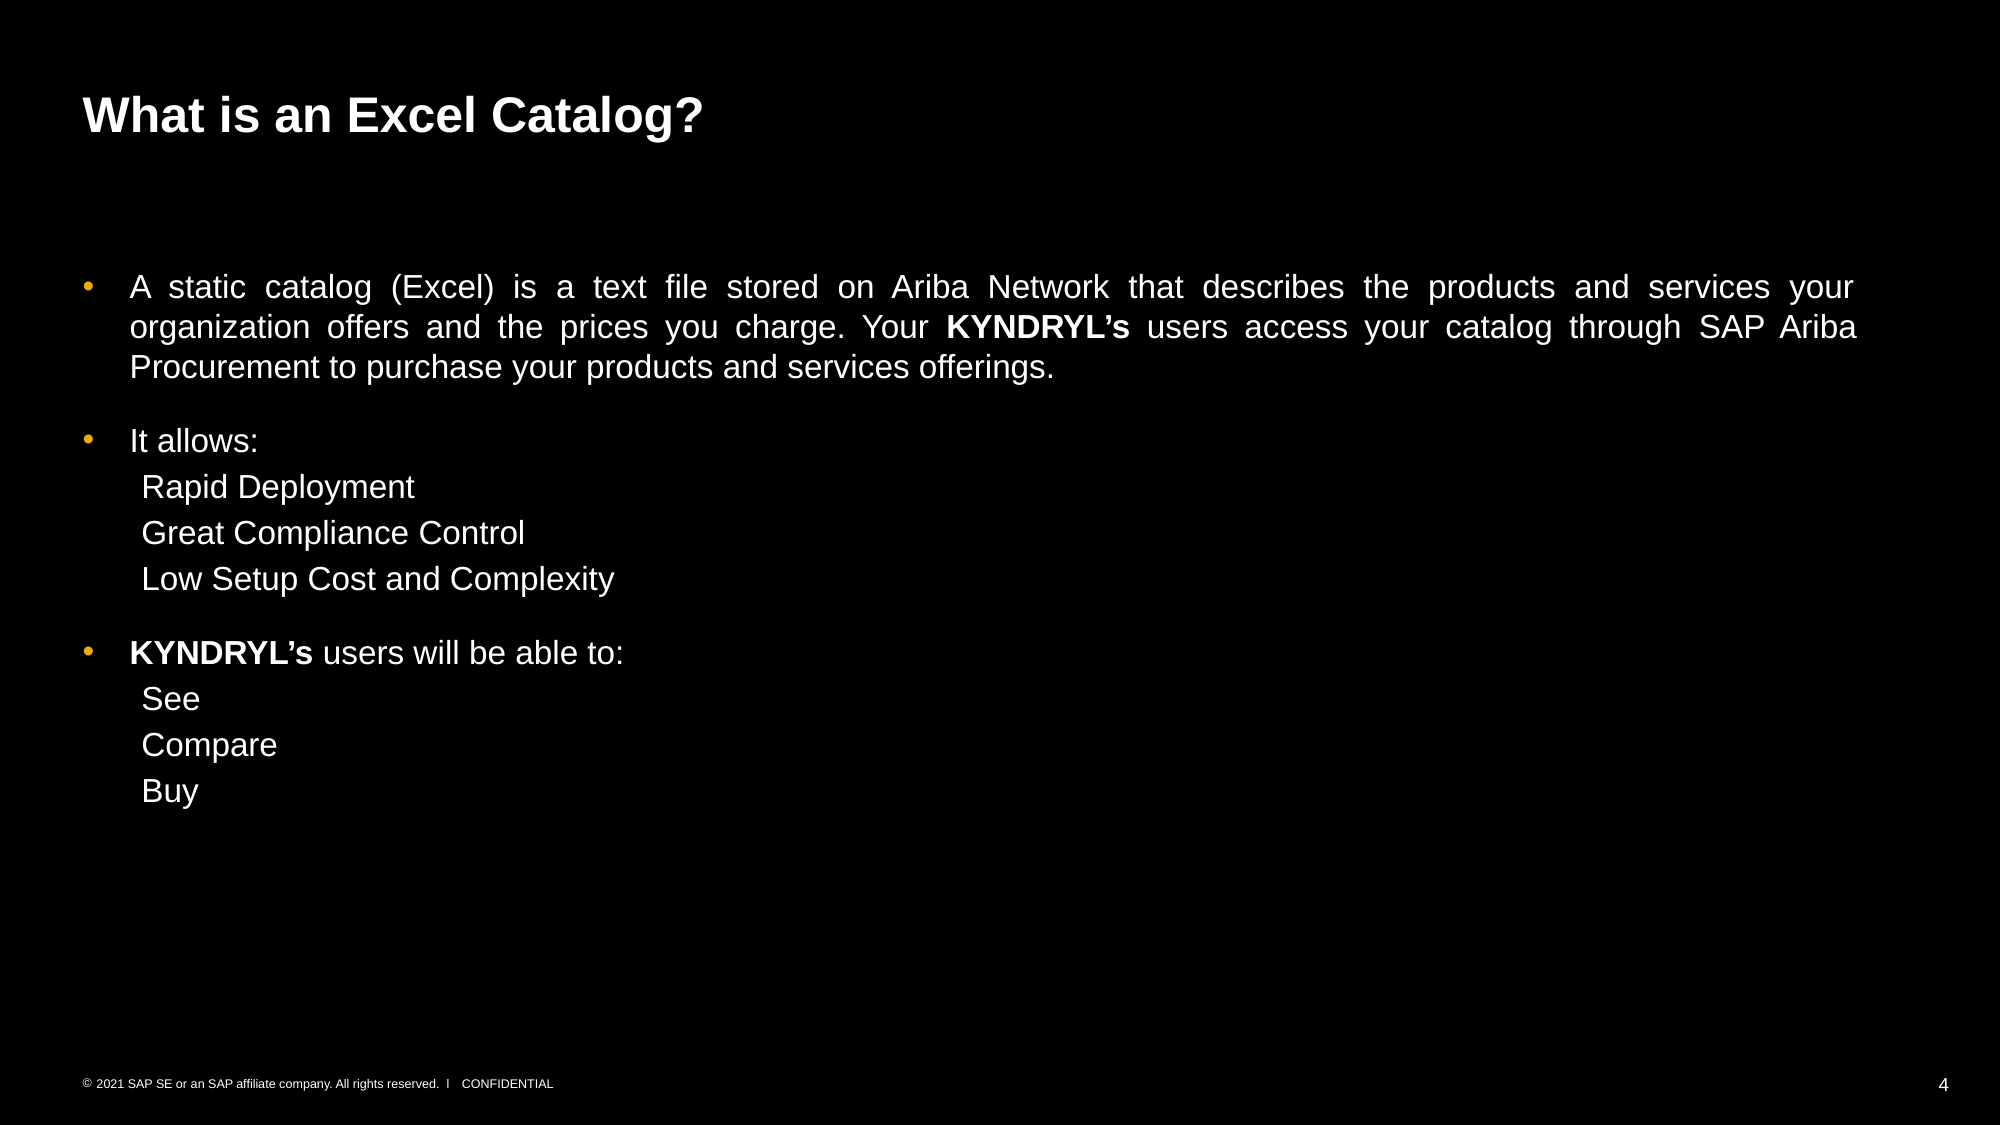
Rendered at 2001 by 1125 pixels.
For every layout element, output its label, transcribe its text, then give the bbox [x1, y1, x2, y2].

title What is an Excel Catalog? [82, 82, 1247, 144]
list A static catalog (Excel) is a text file stored on Ariba Network that describes the products and services your organization offers and the prices you charge. Your KYNDRYL’s users access your catalog through SAP Ariba Procurement to purchase your products and services offerings. It allows: Rapid Deployment Great Compliance Control Low Setup Cost and Complexity KYNDRYL’s users will be able to: See Compare Buy [82, 265, 1857, 1040]
